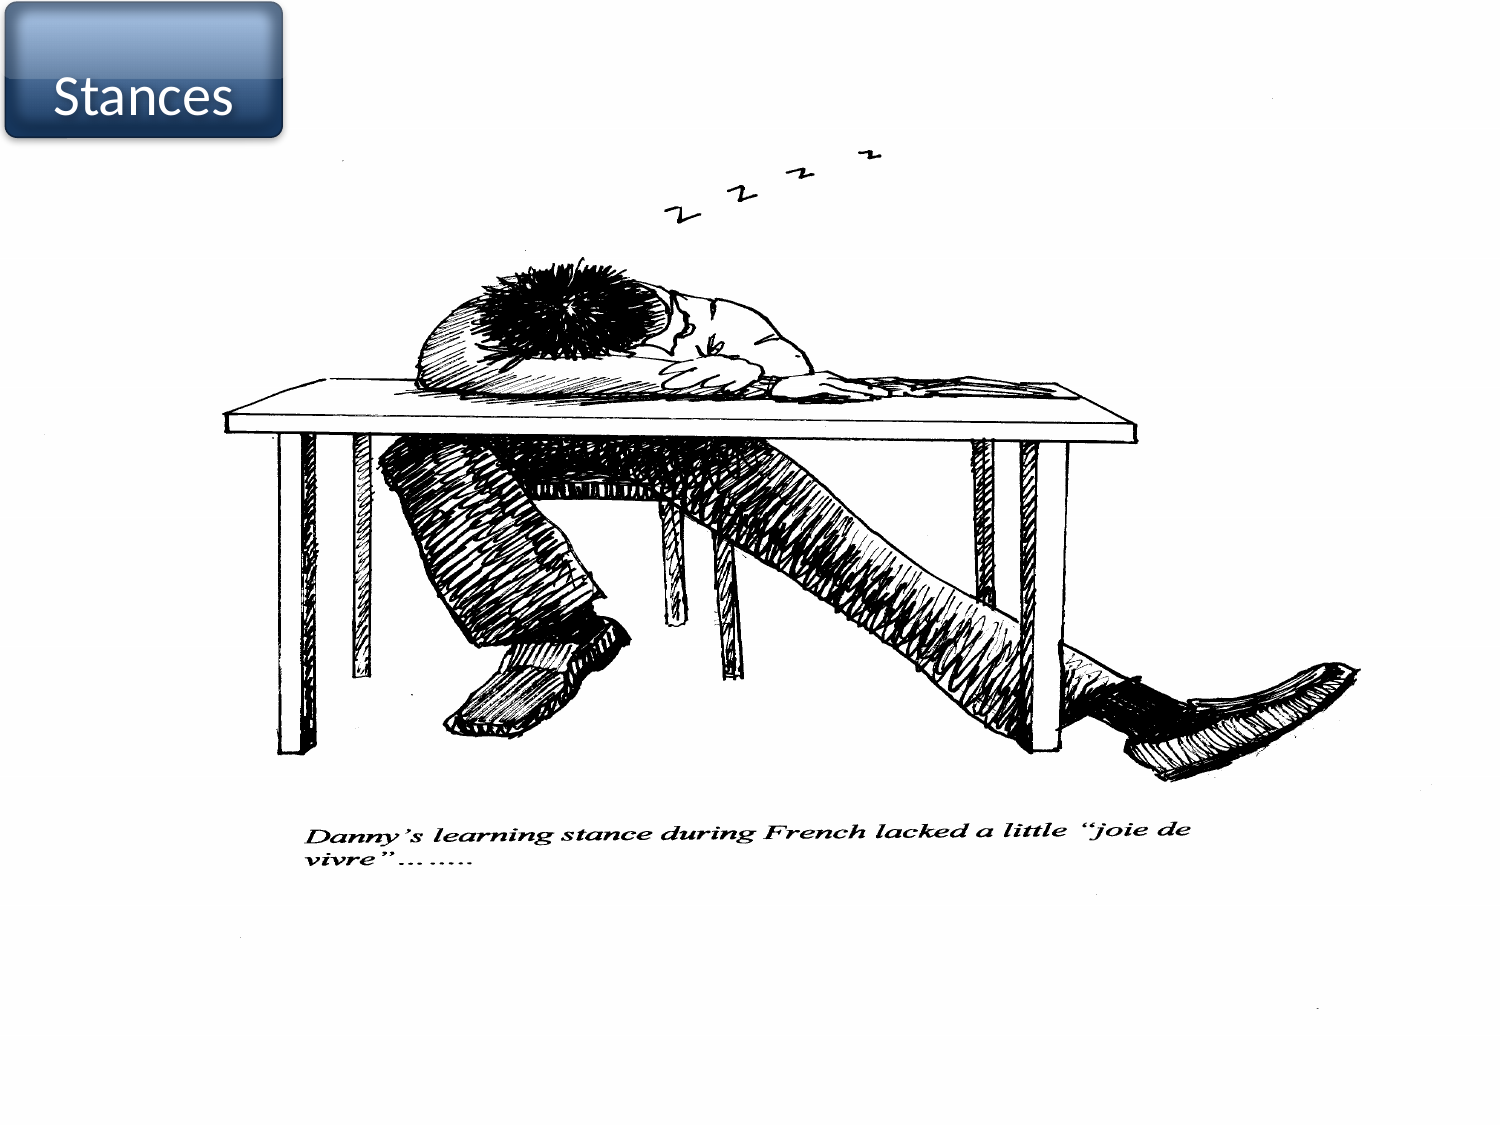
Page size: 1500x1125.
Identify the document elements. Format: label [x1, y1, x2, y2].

text_box [0, 0, 290, 138]
text_box [0, 0, 1500, 1125]
